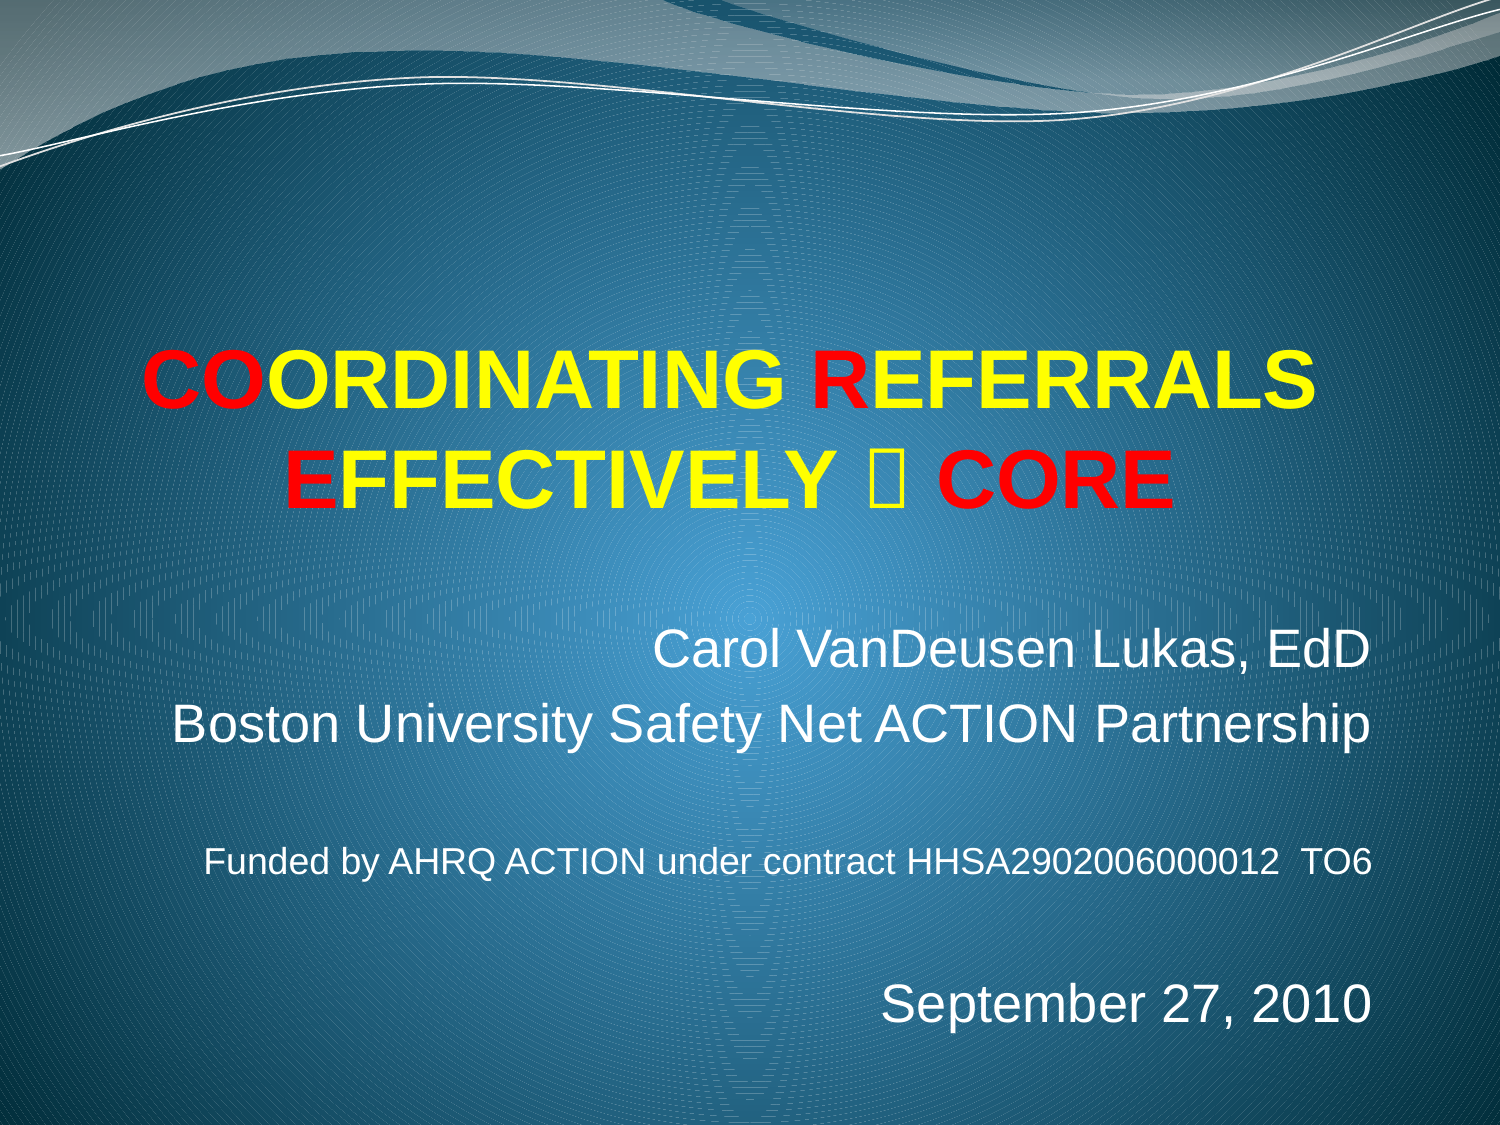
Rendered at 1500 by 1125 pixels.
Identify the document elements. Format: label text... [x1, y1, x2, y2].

subtitle Carol VanDeusen Lukas, EdD Boston University Safety Net ACTION Partnership Funded by AHRQ ACTION under contract HHSA2902006000012 TO6 September 27, 2010 [87, 529, 1377, 818]
title COordinating Referrals Effectively  CORE [87, 224, 1376, 526]
